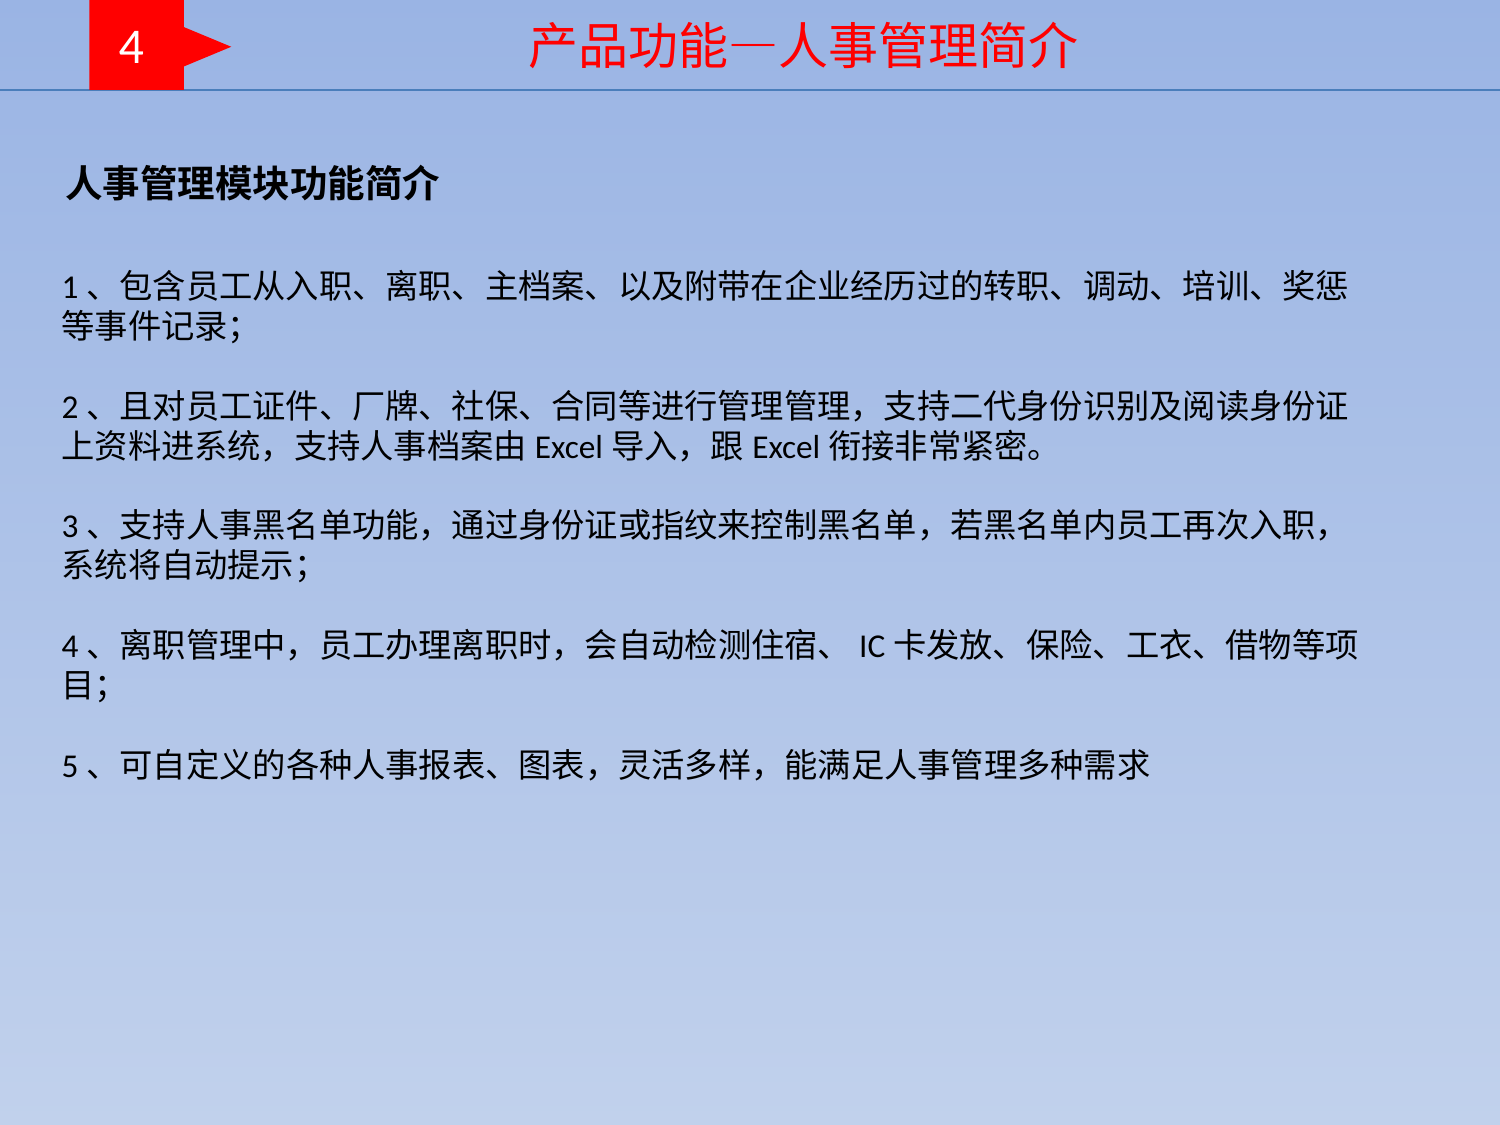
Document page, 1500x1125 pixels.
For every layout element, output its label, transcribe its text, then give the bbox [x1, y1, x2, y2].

text_box 人事管理模块功能简介 [50, 152, 455, 213]
text_box 产品功能—人事管理简介 [513, 7, 1117, 82]
text_box 1、包含员工从入职、离职、主档案、以及附带在企业经历过的转职、调动、培训、奖惩等事件记录； 2、且对员工证件、厂牌、社保、合同等进行管理管理，支持二代身份识别及阅读身份证上资料进系统，支持人事档案由Excel导入，跟Excel衔接非常紧密。 3、支持人事黑名单功能，通过身份证或指纹来控制黑名单，若黑名单内员工再次入职，系统将自动提示； 4、离职管理中，员工办理离职时，会自动检测住宿、IC卡发放、保险、工衣、借物等项目； 5、可自定义的各种人事报表、图表，灵活多样，能满足人事管理多种需求 [46, 257, 1394, 792]
text_box [87, 0, 186, 89]
text_box 4 [103, 6, 159, 81]
text_box [179, 24, 234, 70]
